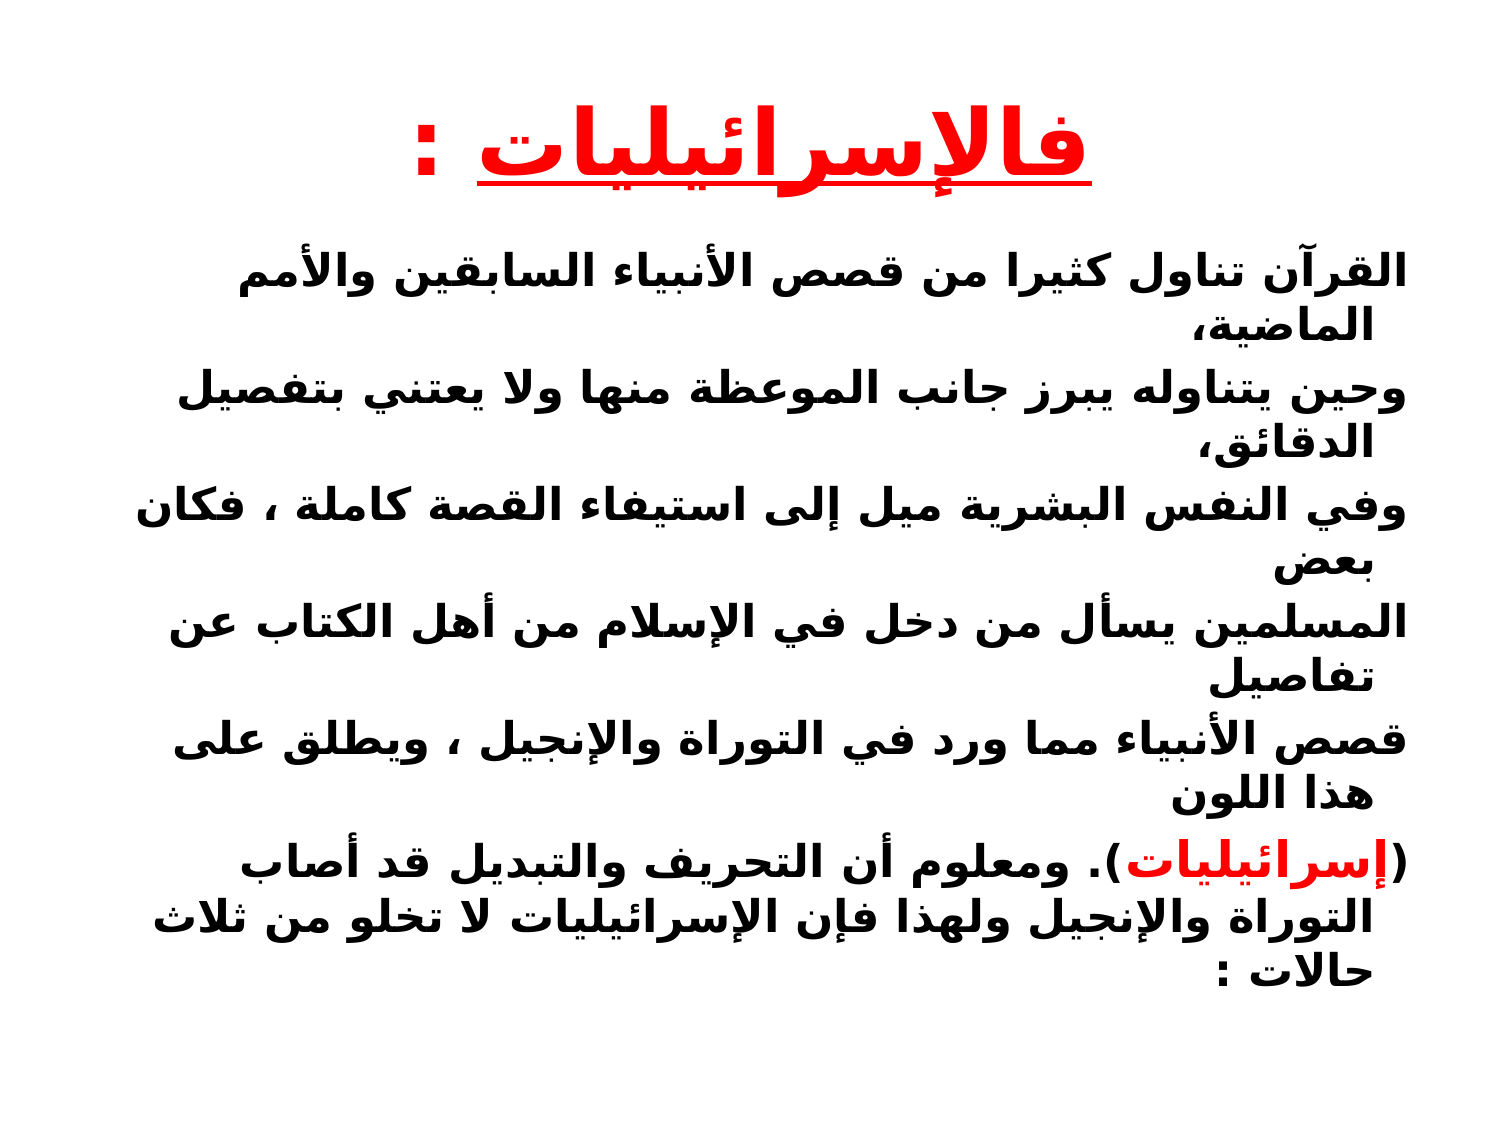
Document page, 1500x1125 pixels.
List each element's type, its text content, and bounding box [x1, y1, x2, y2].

title فالإسرائيليات : [75, 45, 1425, 233]
list القرآن تناول كثيرا من قصص الأنبياء السابقين والأمم الماضية، وحين يتناوله يبرز جانب الموعظة منها ولا يعتني بتفصيل الدقائق، وفي النفس البشرية ميل إلى استيفاء القصة كاملة ، فكان بعض المسلمين يسأل من دخل في الإسلام من أهل الكتاب عن تفاصيل قصص الأنبياء مما ورد في التوراة والإنجيل ، ويطلق على هذا اللون (إسرائيليات). ومعلوم أن التحريف والتبديل قد أصاب التوراة والإنجيل ولهذا فإن الإسرائيليات لا تخلو من ثلاث حالات : [75, 234, 1425, 1005]
